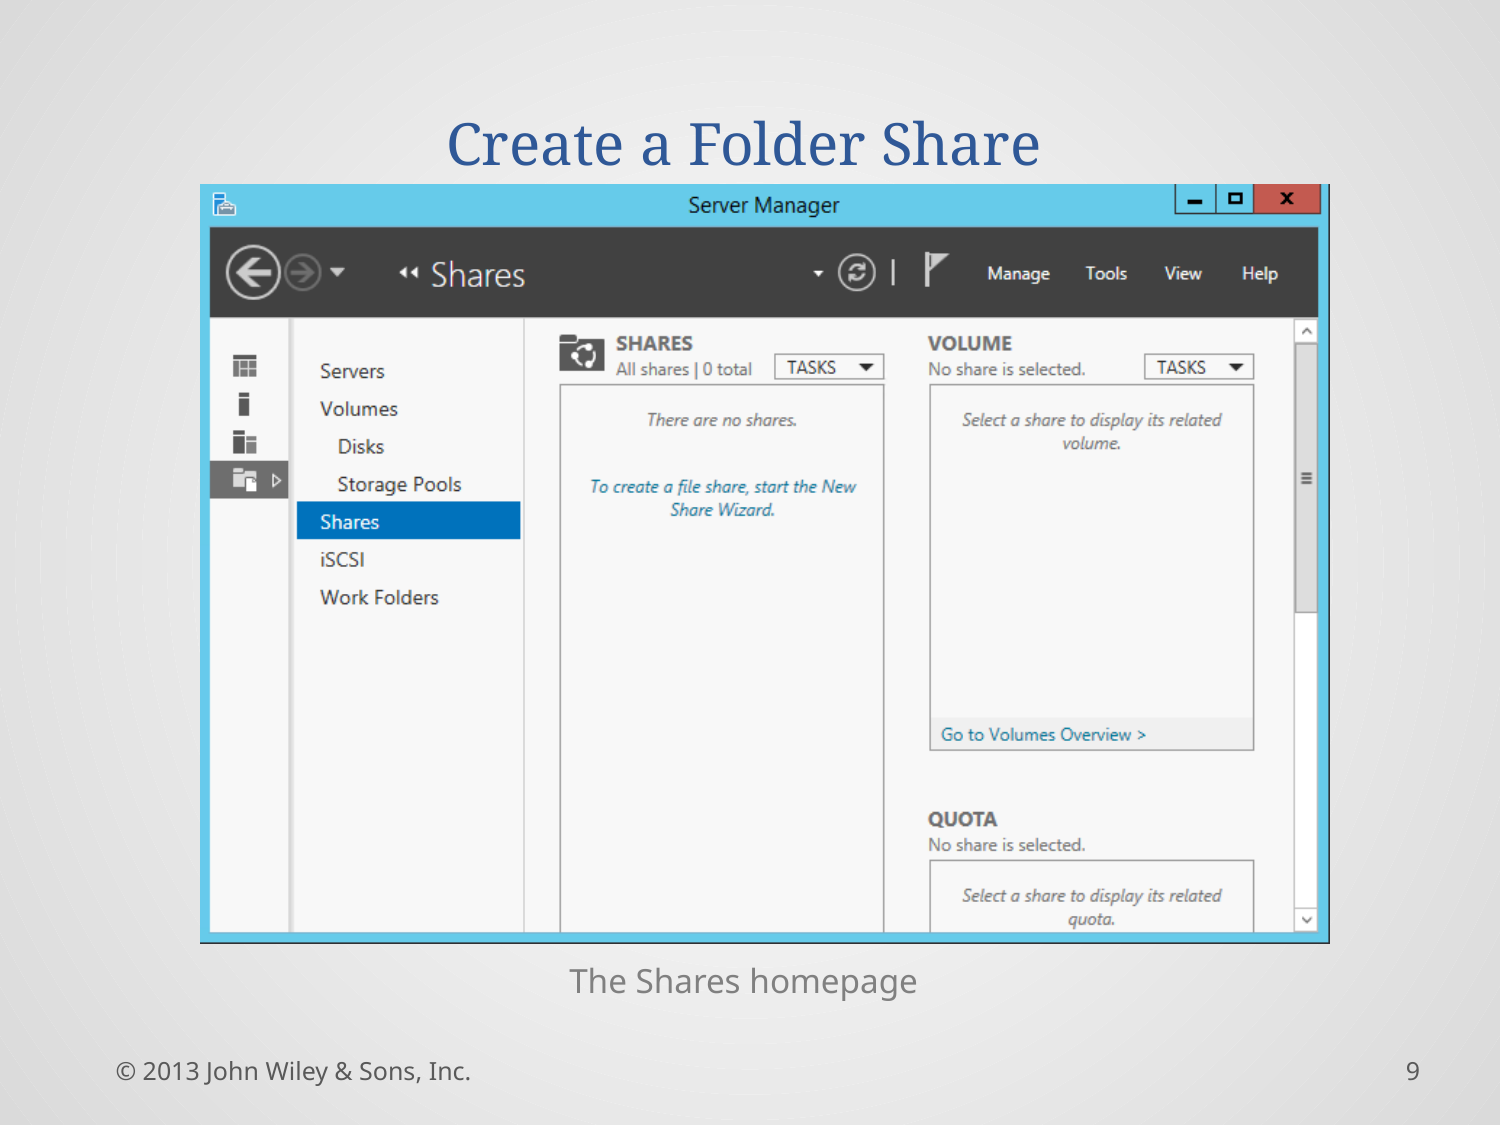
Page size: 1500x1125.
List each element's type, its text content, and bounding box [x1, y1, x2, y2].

footer © 2013 John Wiley & Sons, Inc. [108, 1042, 576, 1103]
list The Shares homepage [275, 954, 1213, 1041]
picture [199, 183, 1330, 945]
slide_number 9 [1401, 1042, 1494, 1103]
title Create a Folder Share [275, 37, 1213, 182]
